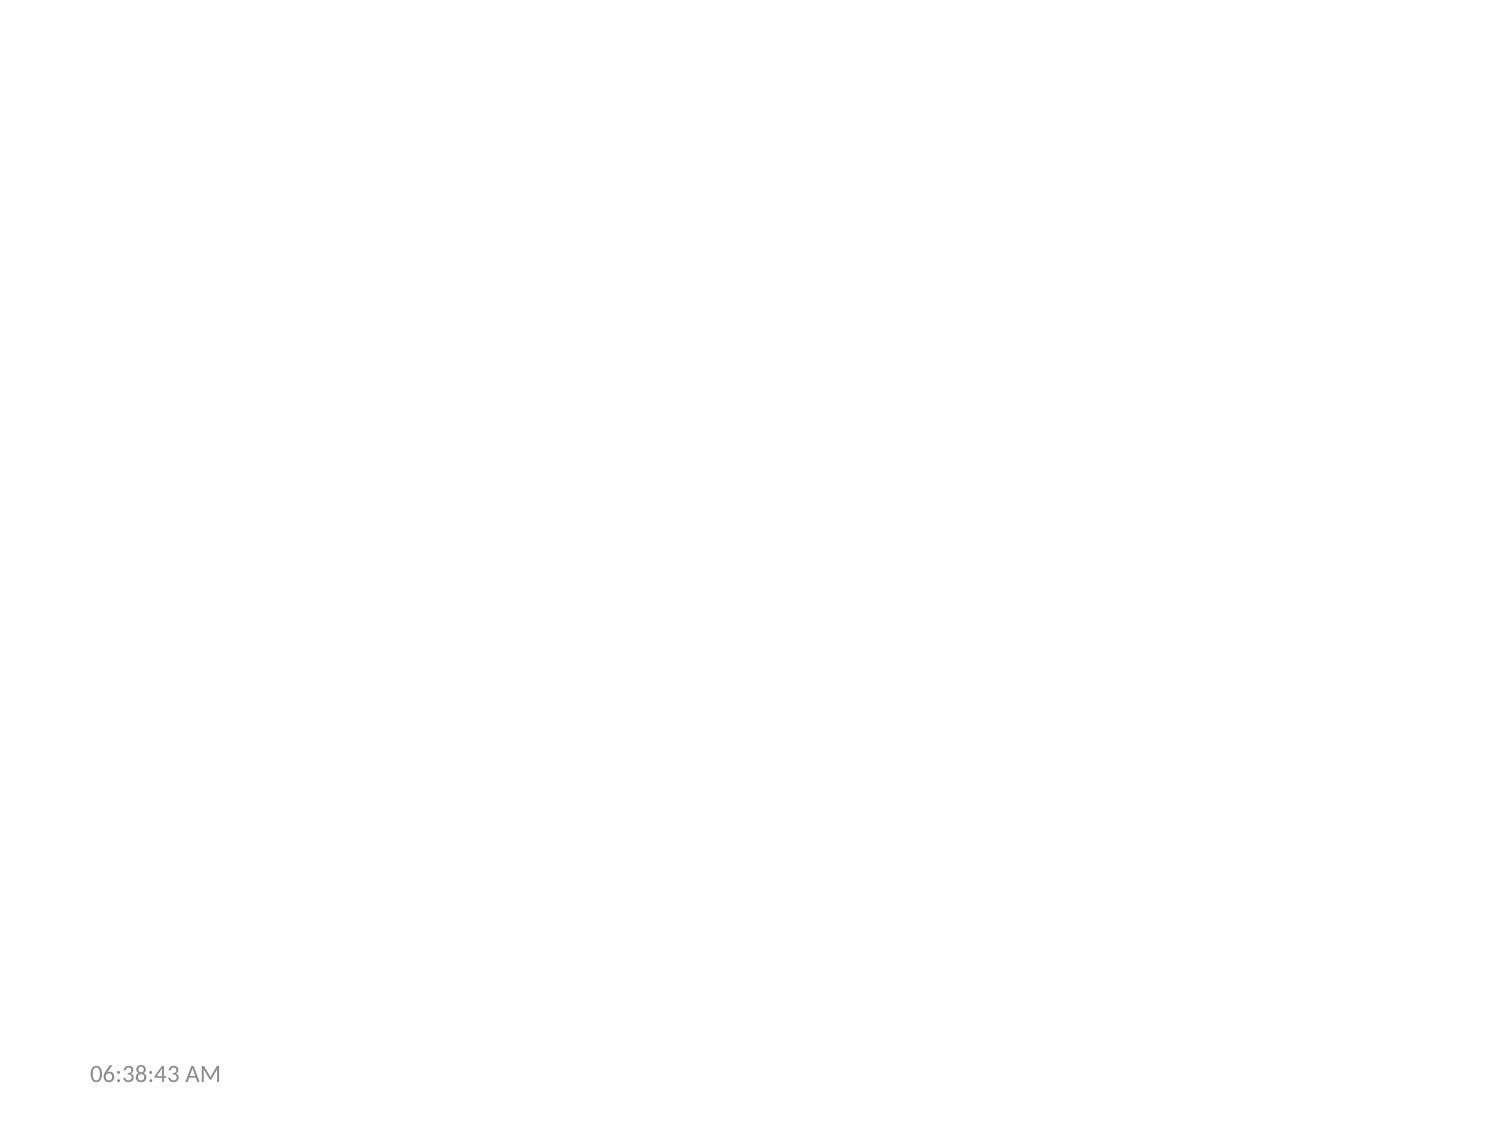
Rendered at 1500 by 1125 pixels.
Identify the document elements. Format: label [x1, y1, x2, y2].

slide_number [75, 1042, 425, 1103]
